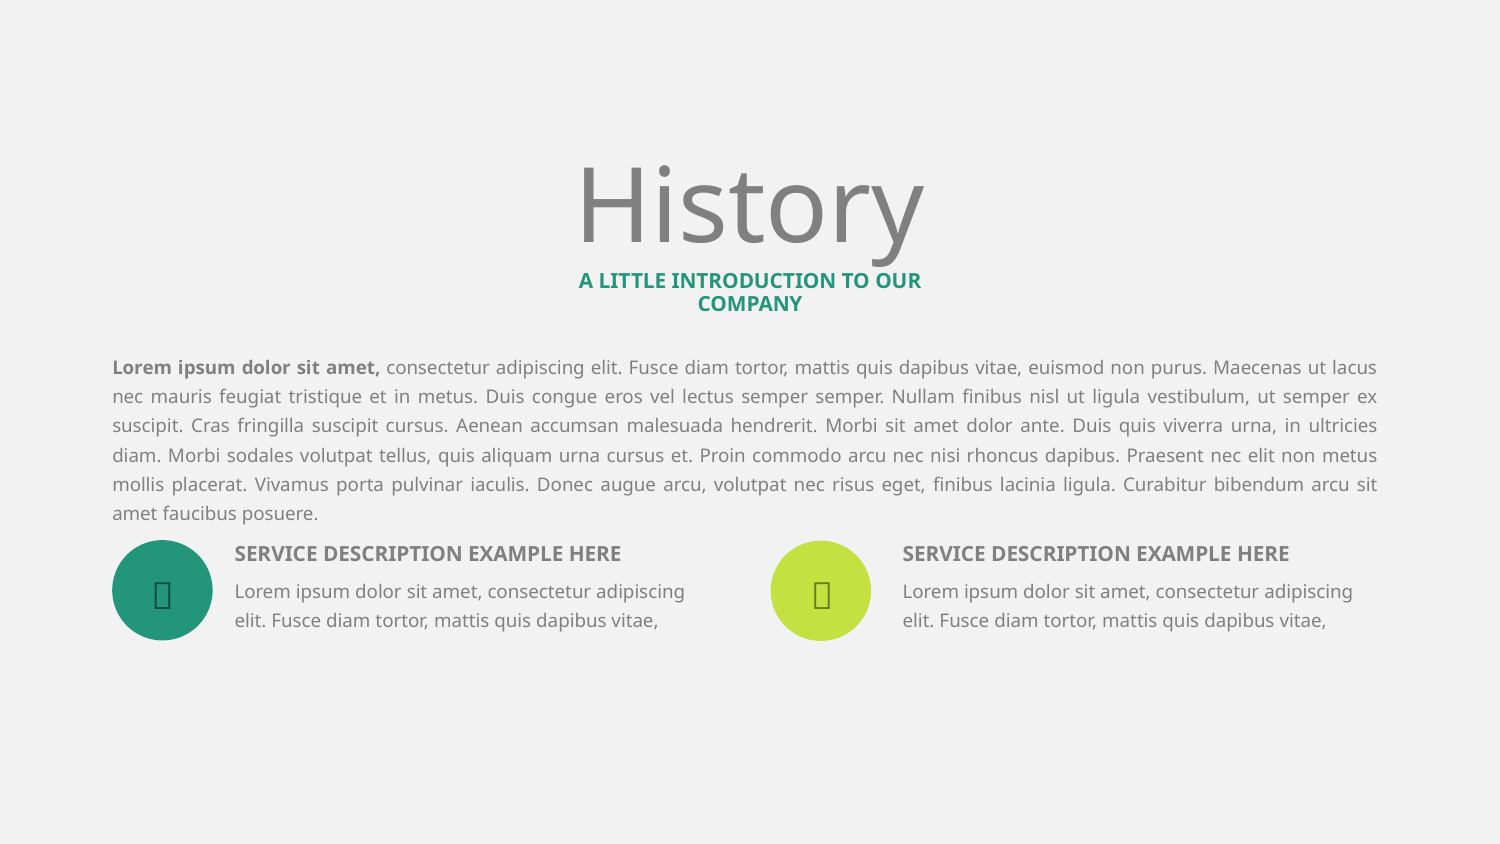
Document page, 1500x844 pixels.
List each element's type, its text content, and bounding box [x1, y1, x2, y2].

text_box SERVICE DESCRIPTION EXAMPLE HERE [902, 531, 1388, 573]
text_box  [798, 557, 846, 609]
text_box Lorem ipsum dolor sit amet, consectetur adipiscing elit. Fusce diam tortor, mattis quis dapibus vitae, [902, 573, 1388, 632]
text_box  [139, 557, 187, 609]
text_box Lorem ipsum dolor sit amet, consectetur adipiscing elit. Fusce diam tortor, mattis quis dapibus vitae, euismod non purus. Maecenas ut lacus nec mauris feugiat tristique et in metus. Duis congue eros vel lectus semper semper. Nullam finibus nisl ut ligula vestibulum, ut semper ex suscipit. Cras fringilla suscipit cursus. Aenean accumsan malesuada hendrerit. Morbi sit amet dolor ante. Duis quis viverra urna, in ultricies diam. Morbi sodales volutpat tellus, quis aliquam urna cursus et. Proin commodo arcu nec nisi rhoncus dapibus. Praesent nec elit non metus mollis placerat. Vivamus porta pulvinar iaculis. Donec augue arcu, volutpat nec risus eget, finibus lacinia ligula. Curabitur bibendum arcu sit amet faucibus posuere. [112, 337, 1388, 504]
text_box History [431, 157, 1069, 260]
text_box [111, 539, 214, 642]
text_box A LITTLE INTRODUCTION TO OUR COMPANY [525, 259, 975, 309]
text_box [769, 539, 873, 642]
text_box Lorem ipsum dolor sit amet, consectetur adipiscing elit. Fusce diam tortor, mattis quis dapibus vitae, [234, 573, 720, 632]
text_box SERVICE DESCRIPTION EXAMPLE HERE [234, 531, 720, 573]
